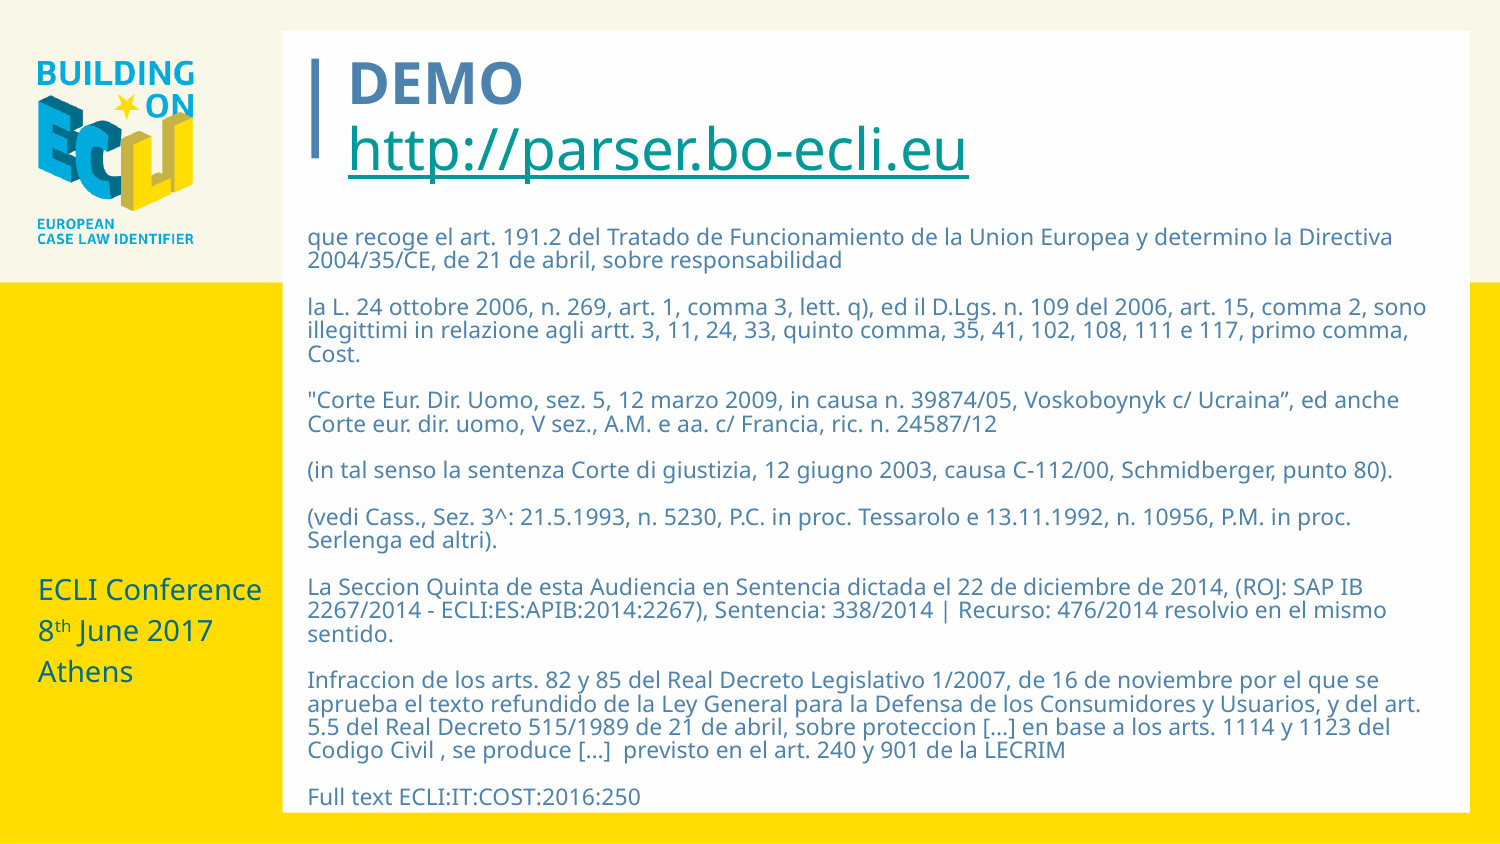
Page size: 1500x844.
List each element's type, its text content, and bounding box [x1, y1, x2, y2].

picture [0, 0, 1500, 844]
text_box [311, 58, 319, 159]
text_box ECLI Conference 8th June 2017 Athens [37, 571, 279, 712]
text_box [347, 56, 1119, 239]
text_box que recoge el art. 191.2 del Tratado de Funcionamiento de la Union Europea y determino la Directiva 2004/35/CE, de 21 de abril, sobre responsabilidad la L. 24 ottobre 2006, n. 269, art. 1, comma 3, lett. q), ed il D.Lgs. n. 109 del 2006, art. 15, comma 2, sono illegittimi in relazione agli artt. 3, 11, 24, 33, quinto comma, 35, 41, 102, 108, 111 e 117, primo comma, Cost. "Corte Eur. Dir. Uomo, sez. 5, 12 marzo 2009, in causa n. 39874/05, Voskoboynyk c/ Ucraina”, ed anche Corte eur. dir. uomo, V sez., A.M. e aa. c/ Francia, ric. n. 24587/12 (in tal senso la sentenza Corte di giustizia, 12 giugno 2003, causa C-112/00, Schmidberger, punto 80). (vedi Cass., Sez. 3^: 21.5.1993, n. 5230, P.C. in proc. Tessarolo e 13.11.1992, n. 10956, P.M. in proc. Serlenga ed altri). La Seccion Quinta de esta Audiencia en Sentencia dictada el 22 de diciembre de 2014, (ROJ: SAP IB 2267/2014 - ECLI:ES:APIB:2014:2267), Sentencia: 338/2014 | Recurso: 476/2014 resolvio en el mismo sentido. Infraccion de los arts. 82 y 85 del Real Decreto Legislativo 1/2007, de 16 de noviembre por el que se aprueba el texto refundido de la Ley General para la Defensa de los Consumidores y Usuarios, y del art. 5.5 del Real Decreto 515/1989 de 21 de abril, sobre proteccion […] en base a los arts. 1114 y 1123 del Codigo Civil , se produce […] previsto en el art. 240 y 901 de la LECRIM Full text ECLI:IT:COST:2016:250 [307, 227, 1439, 811]
